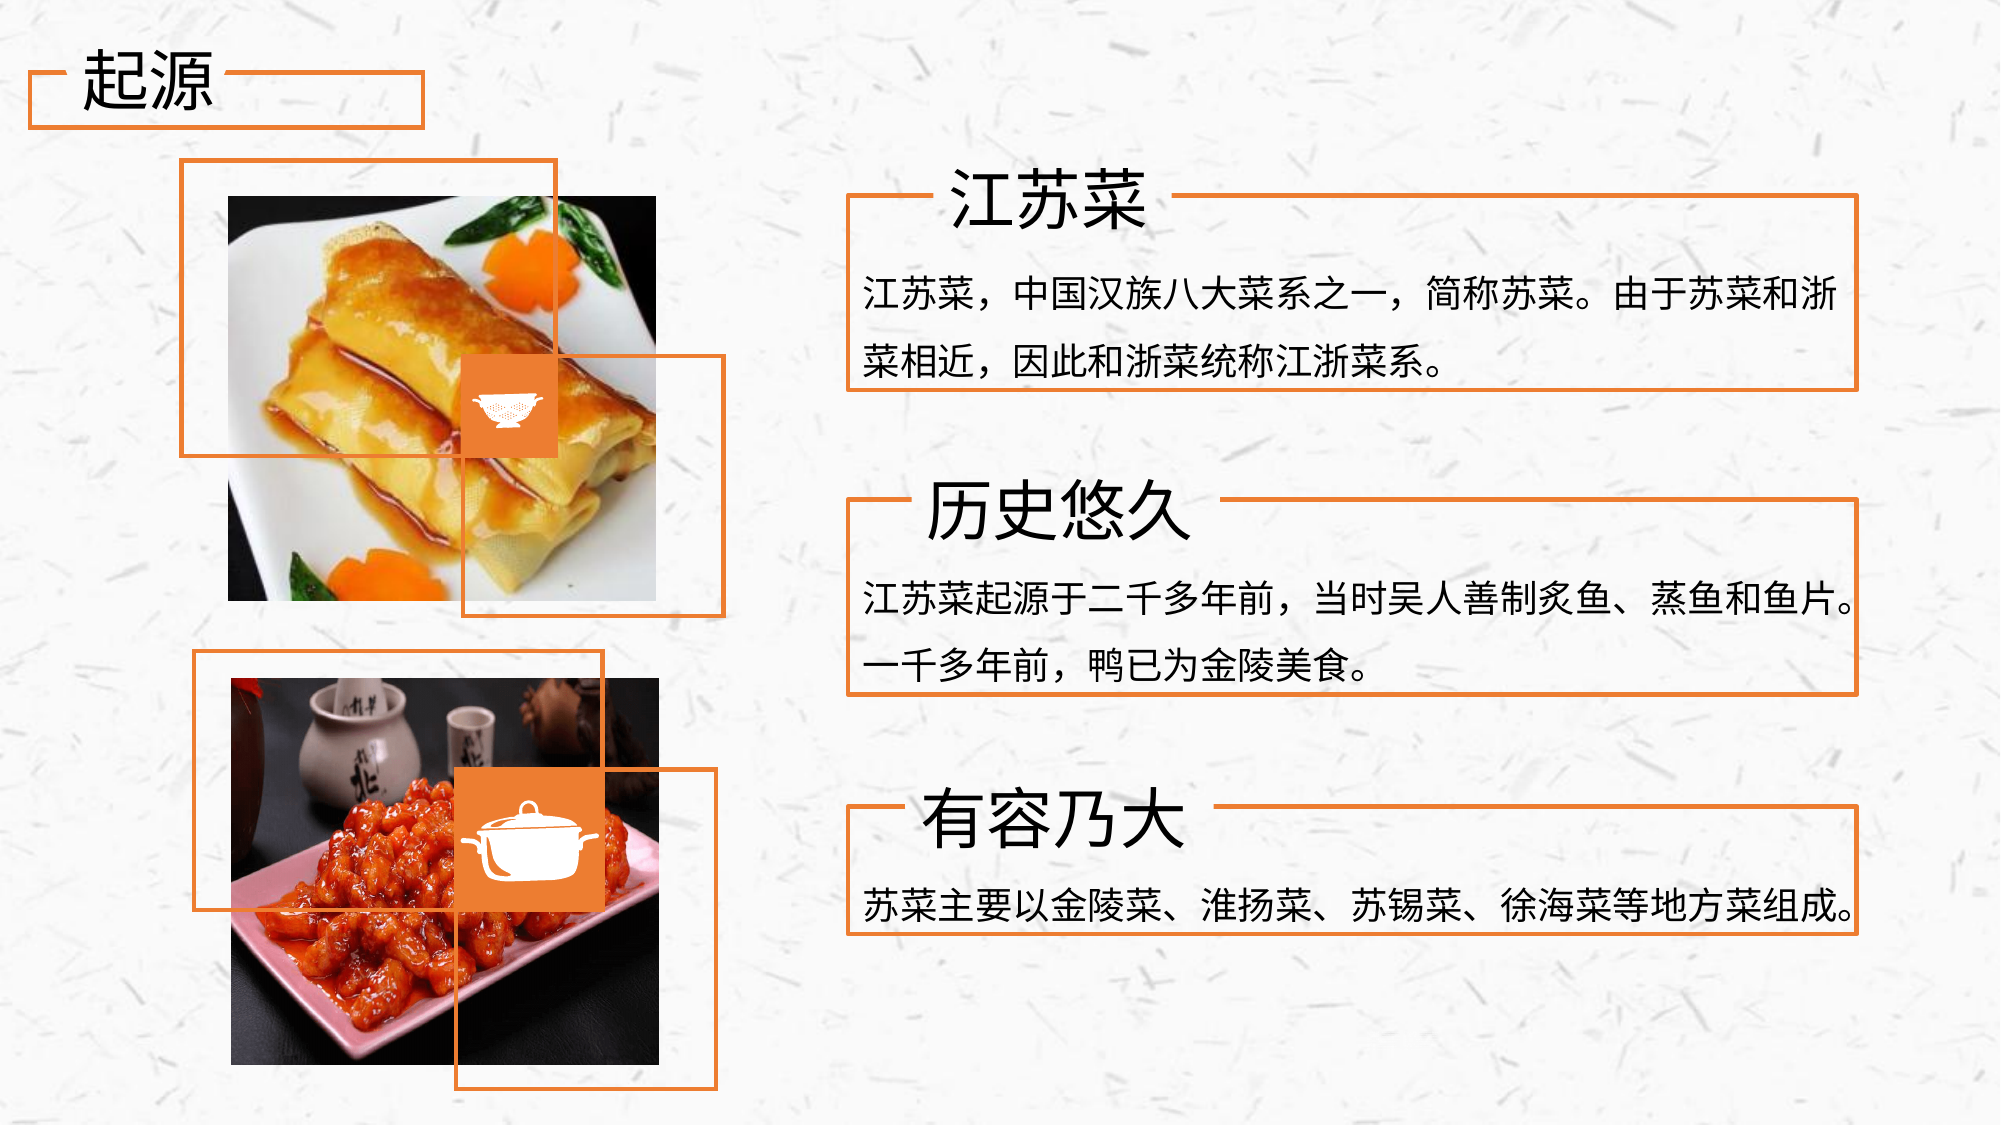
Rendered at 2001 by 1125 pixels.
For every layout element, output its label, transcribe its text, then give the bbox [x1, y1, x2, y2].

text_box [181, 160, 724, 616]
text_box 有容乃大 [905, 769, 1214, 864]
text_box 江苏菜，中国汉族八大菜系之一，简称苏菜。由于苏菜和浙菜相近，因此和浙菜统称江浙菜系。 [848, 195, 1857, 391]
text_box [481, 781, 572, 910]
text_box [193, 650, 717, 1090]
text_box 江苏菜 [933, 150, 1172, 245]
text_box 江苏菜起源于二千多年前，当时吴人善制炙鱼、蒸鱼和鱼片。一千多年前，鸭已为金陵美食。 [848, 499, 1857, 695]
picture [0, 0, 2001, 1125]
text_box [30, 0, 424, 128]
text_box 苏菜主要以金陵菜、淮扬菜、苏锡菜、徐海菜等地方菜组成。 [848, 806, 1857, 934]
text_box 历史悠久 [911, 461, 1220, 557]
